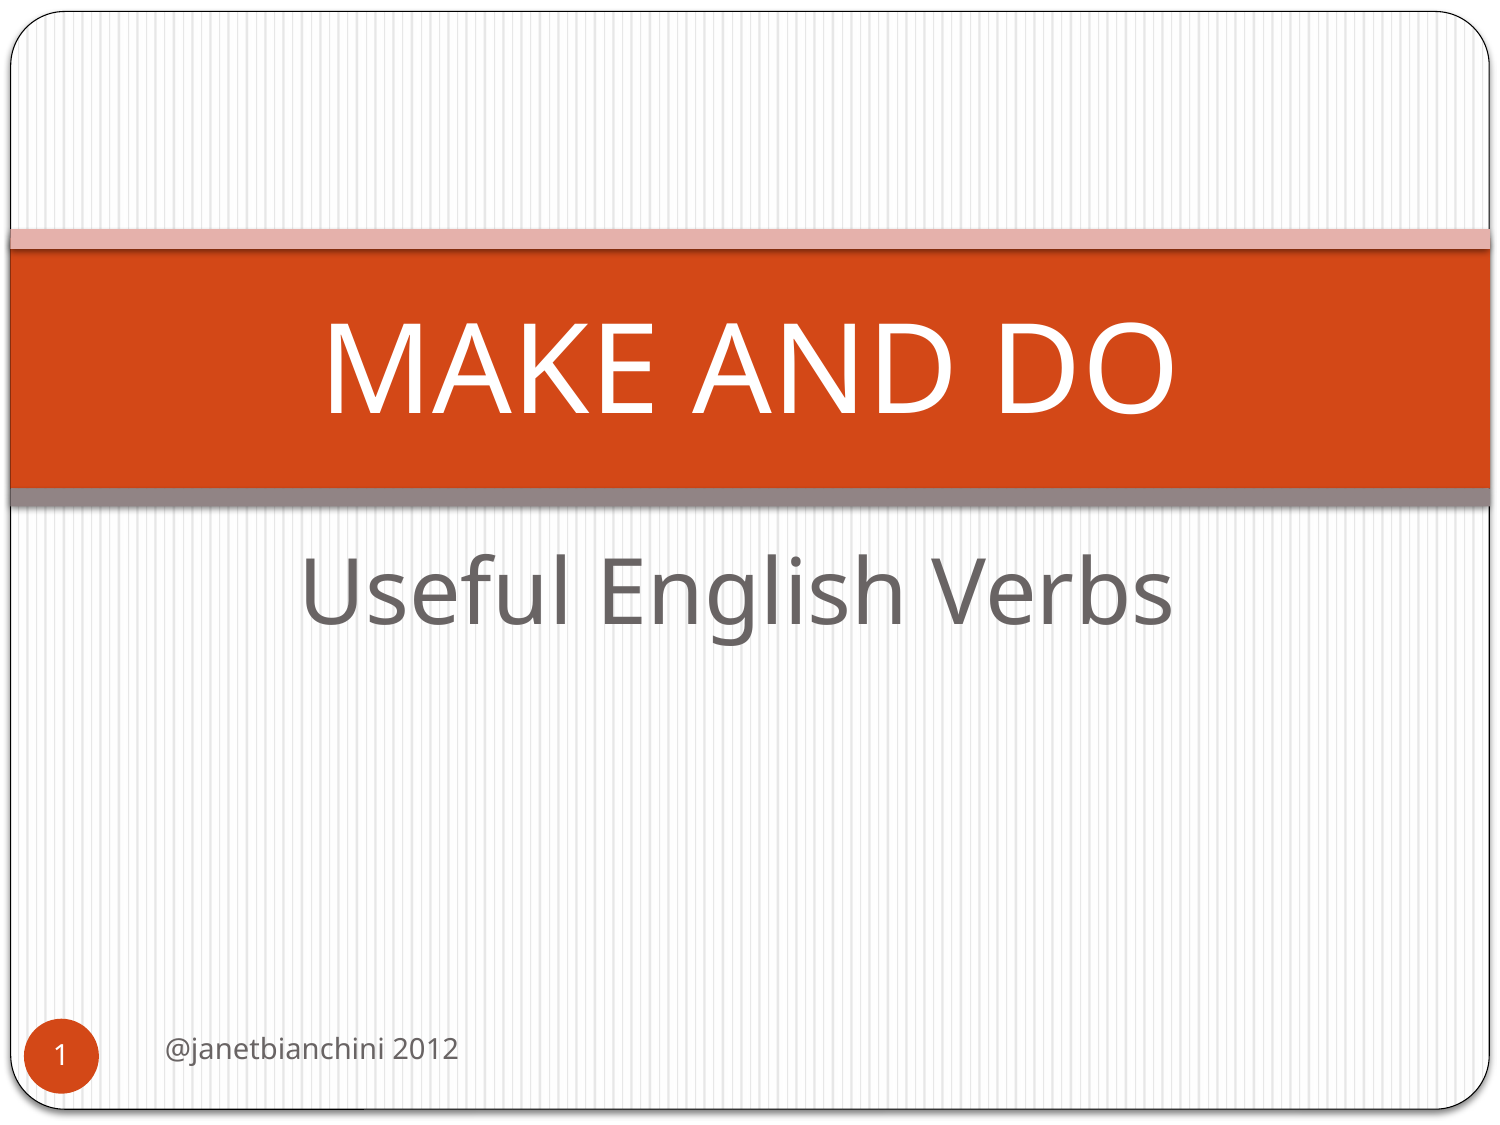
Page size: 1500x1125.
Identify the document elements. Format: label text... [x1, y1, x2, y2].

slide_number 1 [23, 1018, 99, 1094]
title MAKE AND DO [75, 247, 1425, 489]
subtitle Useful English Verbs [212, 525, 1263, 788]
footer @janetbianchini 2012 [150, 1012, 800, 1088]
